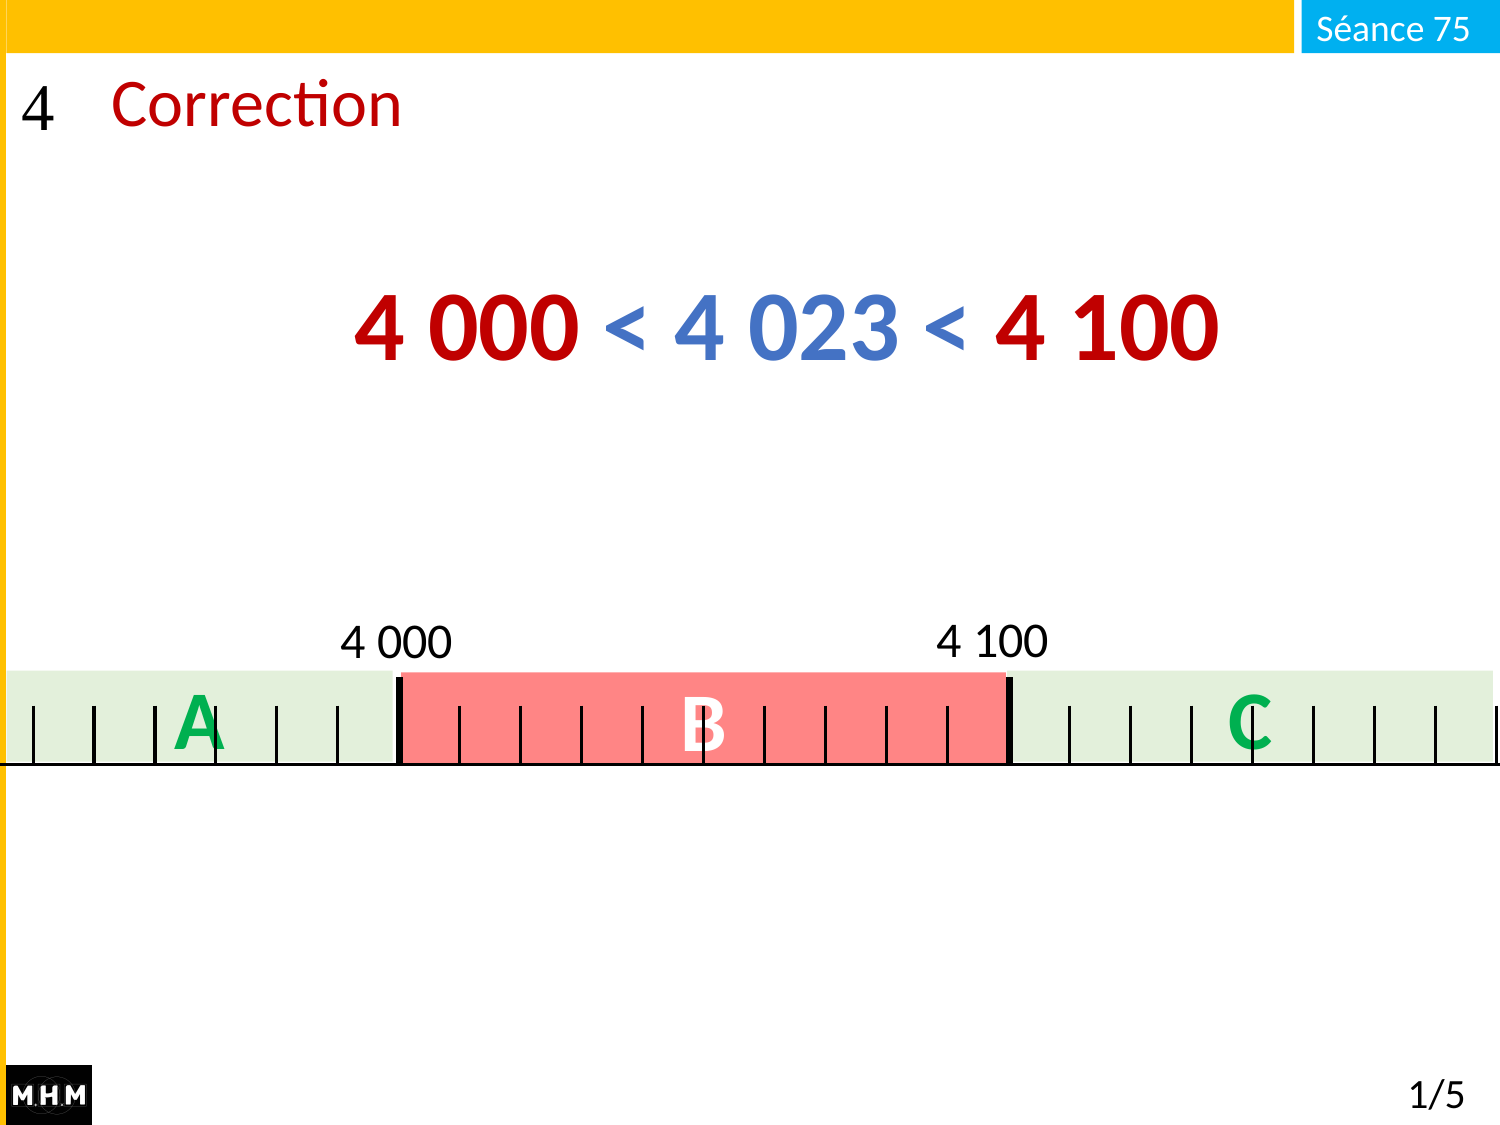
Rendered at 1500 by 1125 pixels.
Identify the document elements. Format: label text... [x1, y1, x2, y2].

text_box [0, 676, 1500, 766]
text_box 4 000 [314, 601, 472, 676]
title Correction [96, 60, 1391, 150]
list 1/5 [1373, 1064, 1500, 1125]
text_box C [1006, 670, 1494, 676]
text_box B [472, 671, 1006, 676]
text_box A [6, 670, 314, 676]
text_box 4 000 < 4 023 < 4 100 [202, 253, 1374, 388]
text_box 4 100 [910, 599, 1068, 675]
picture [6, 1065, 92, 1125]
